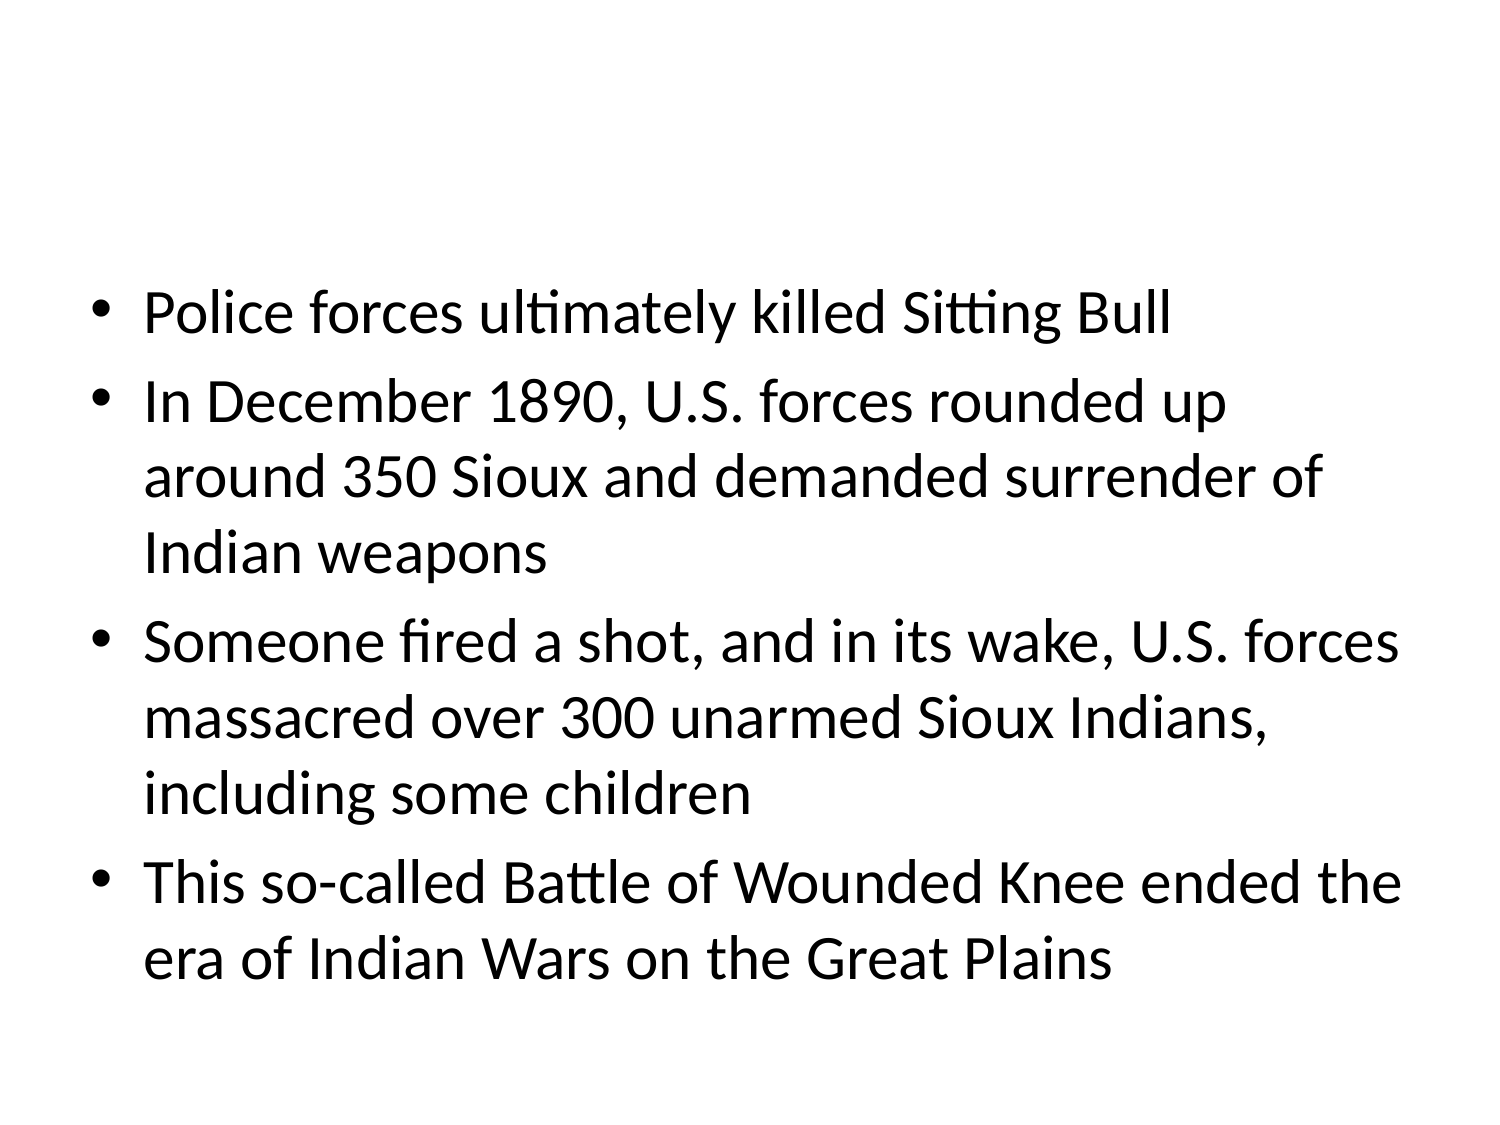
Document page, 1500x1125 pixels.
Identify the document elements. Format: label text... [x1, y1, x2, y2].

list Police forces ultimately killed Sitting Bull In December 1890, U.S. forces rounded up around 350 Sioux and demanded surrender of Indian weapons Someone fired a shot, and in its wake, U.S. forces massacred over 300 unarmed Sioux Indians, including some children This so-called Battle of Wounded Knee ended the era of Indian Wars on the Great Plains [75, 262, 1425, 1005]
